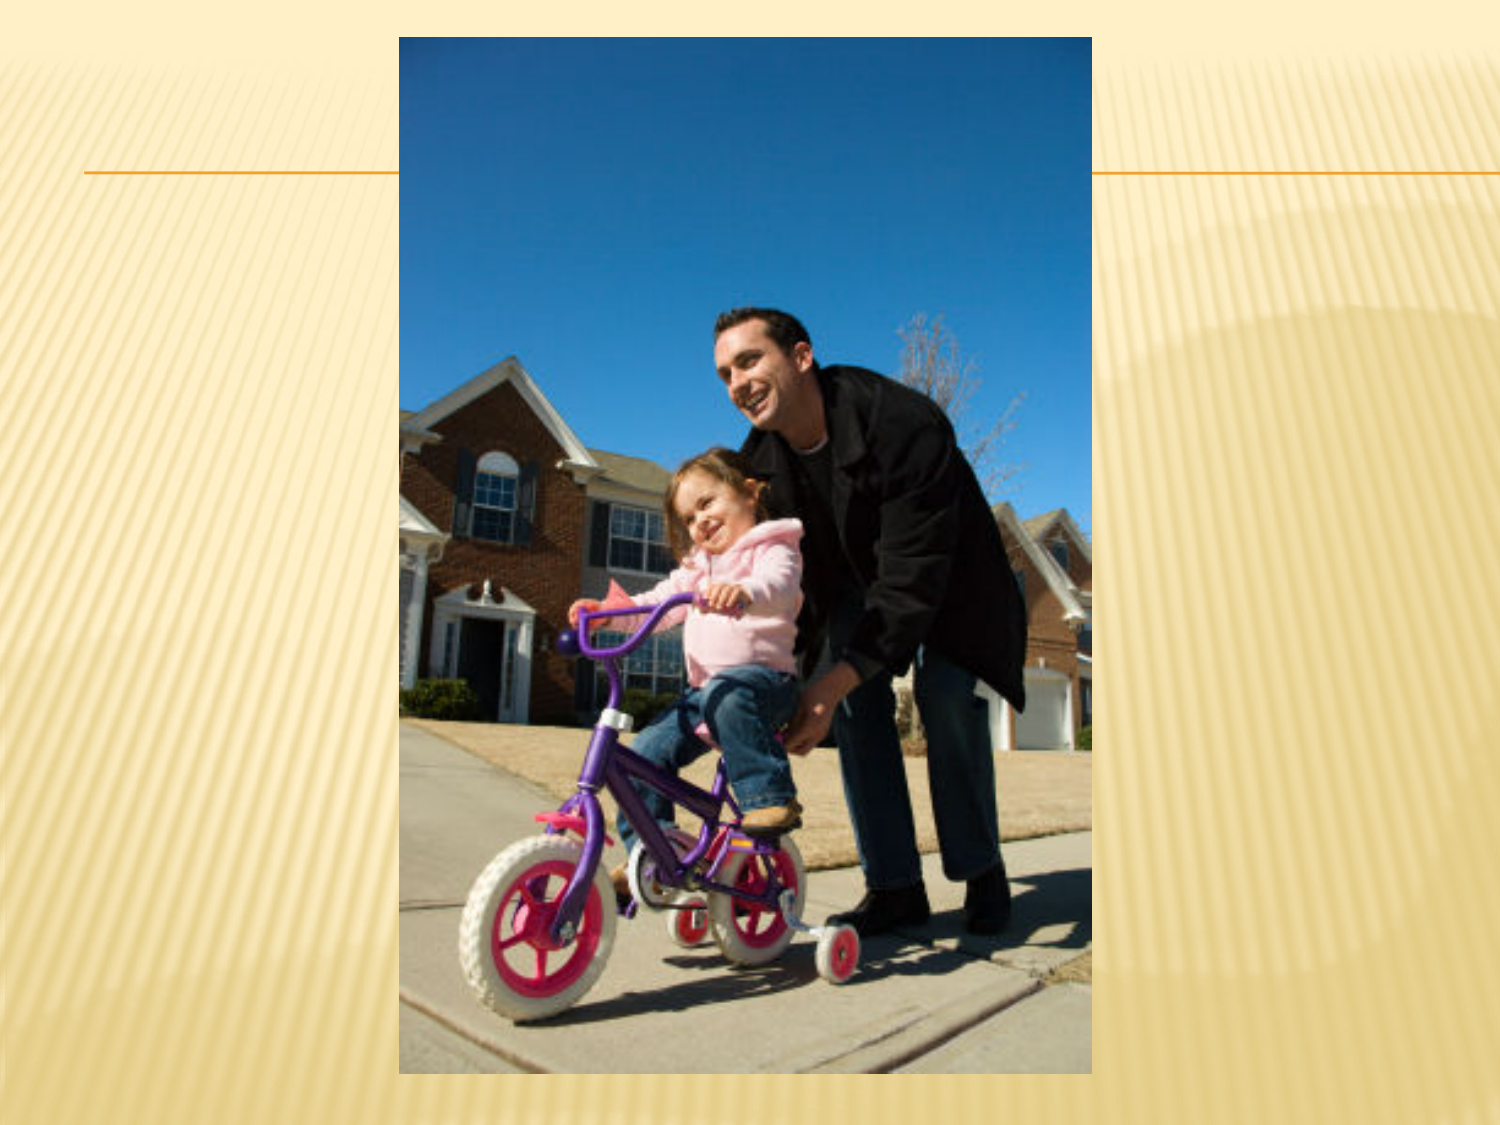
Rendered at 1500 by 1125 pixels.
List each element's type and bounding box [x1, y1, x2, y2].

picture [399, 37, 1092, 1074]
